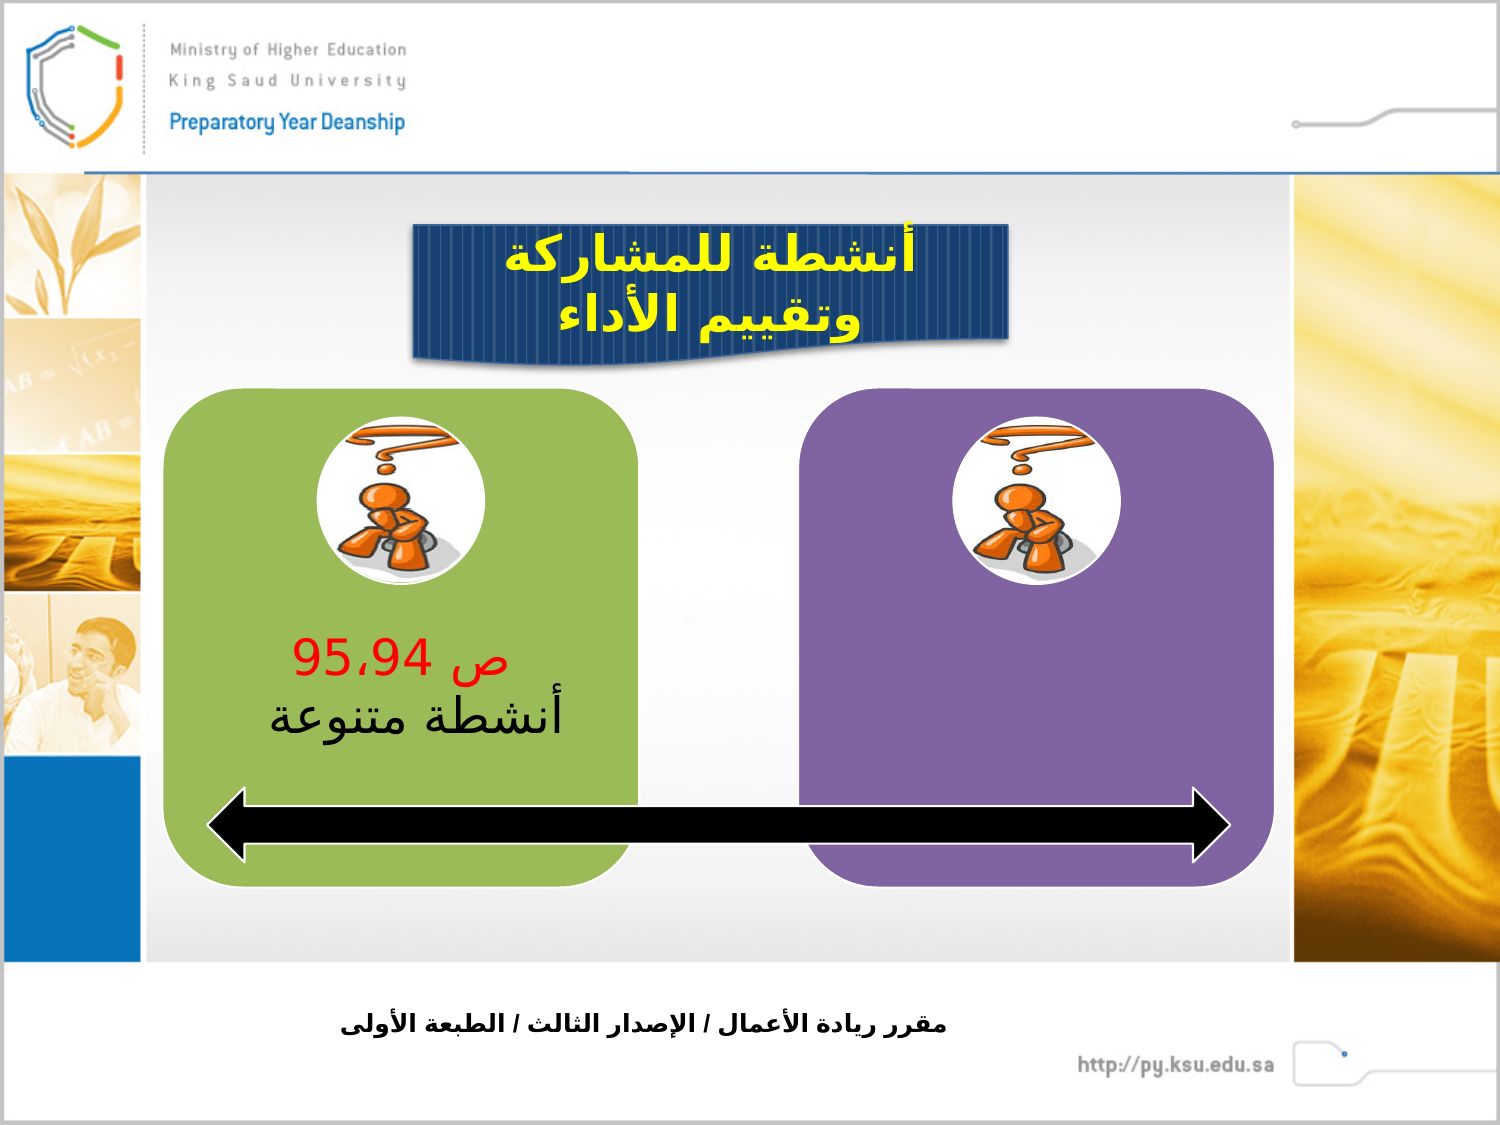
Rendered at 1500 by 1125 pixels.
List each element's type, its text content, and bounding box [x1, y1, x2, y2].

text_box مقرر ريادة الأعمال / الإصدار الثالث / الطبعة الأولى [287, 1000, 1000, 1045]
picture [0, 0, 1500, 1125]
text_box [162, 387, 1276, 888]
text_box أنشطة للمشاركة وتقييم الأداء [412, 224, 1009, 366]
